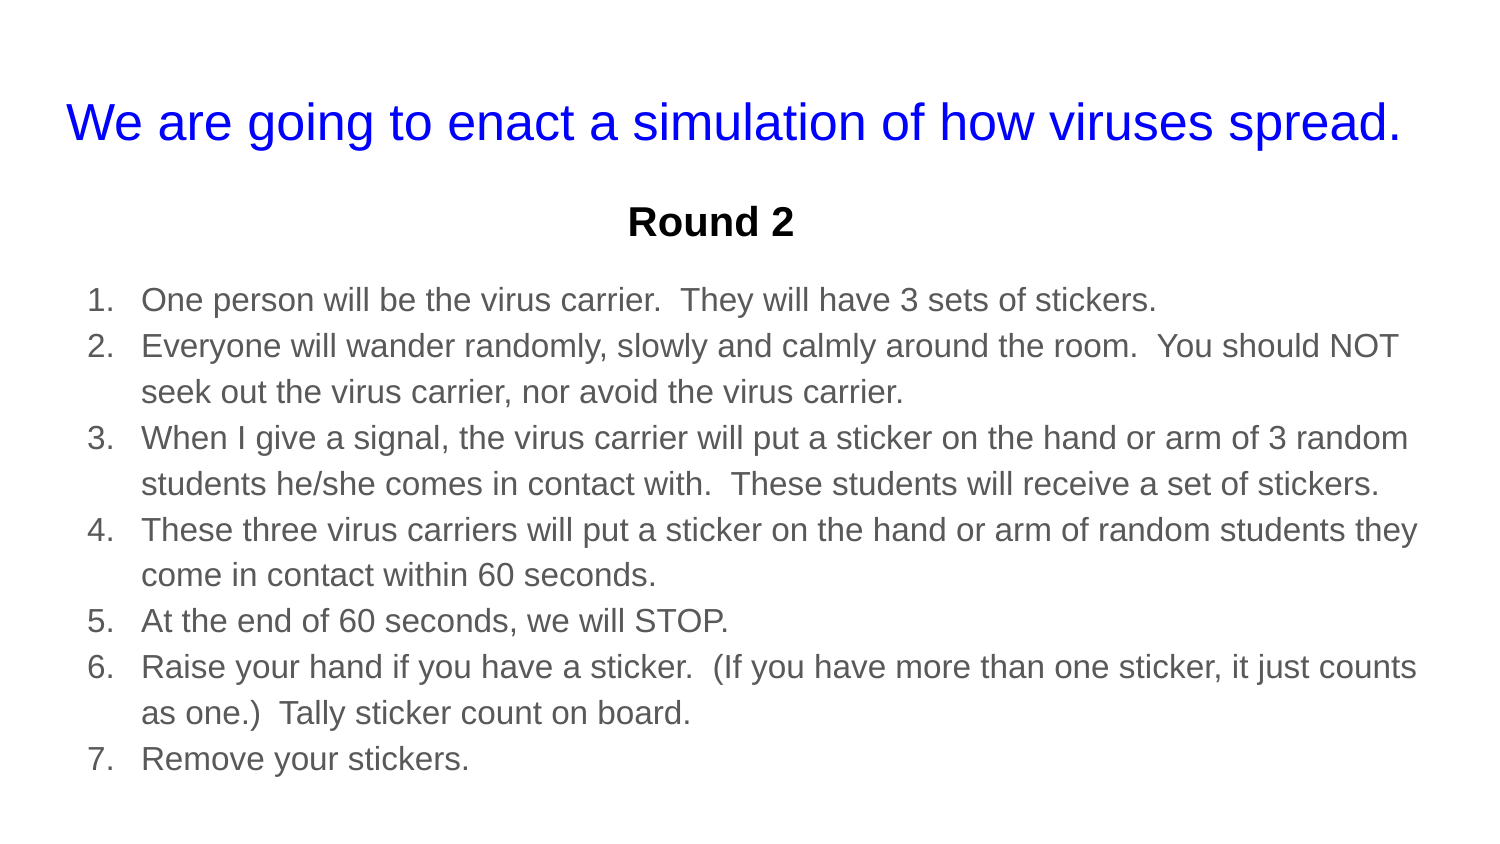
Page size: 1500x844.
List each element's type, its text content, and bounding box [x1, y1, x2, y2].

list One person will be the virus carrier. They will have 3 sets of stickers. Everyone will wander randomly, slowly and calmly around the room. You should NOT seek out the virus carrier, nor avoid the virus carrier. When I give a signal, the virus carrier will put a sticker on the hand or arm of 3 random students he/she comes in contact with. These students will receive a set of stickers. These three virus carriers will put a sticker on the hand or arm of random students they come in contact within 60 seconds. At the end of 60 seconds, we will STOP. Raise your hand if you have a sticker. (If you have more than one sticker, it just counts as one.) Tally sticker count on board. Remove your stickers. [51, 257, 1449, 806]
text_box Round 2 [488, 180, 934, 258]
title We are going to enact a simulation of how viruses spread. [51, 72, 1449, 167]
